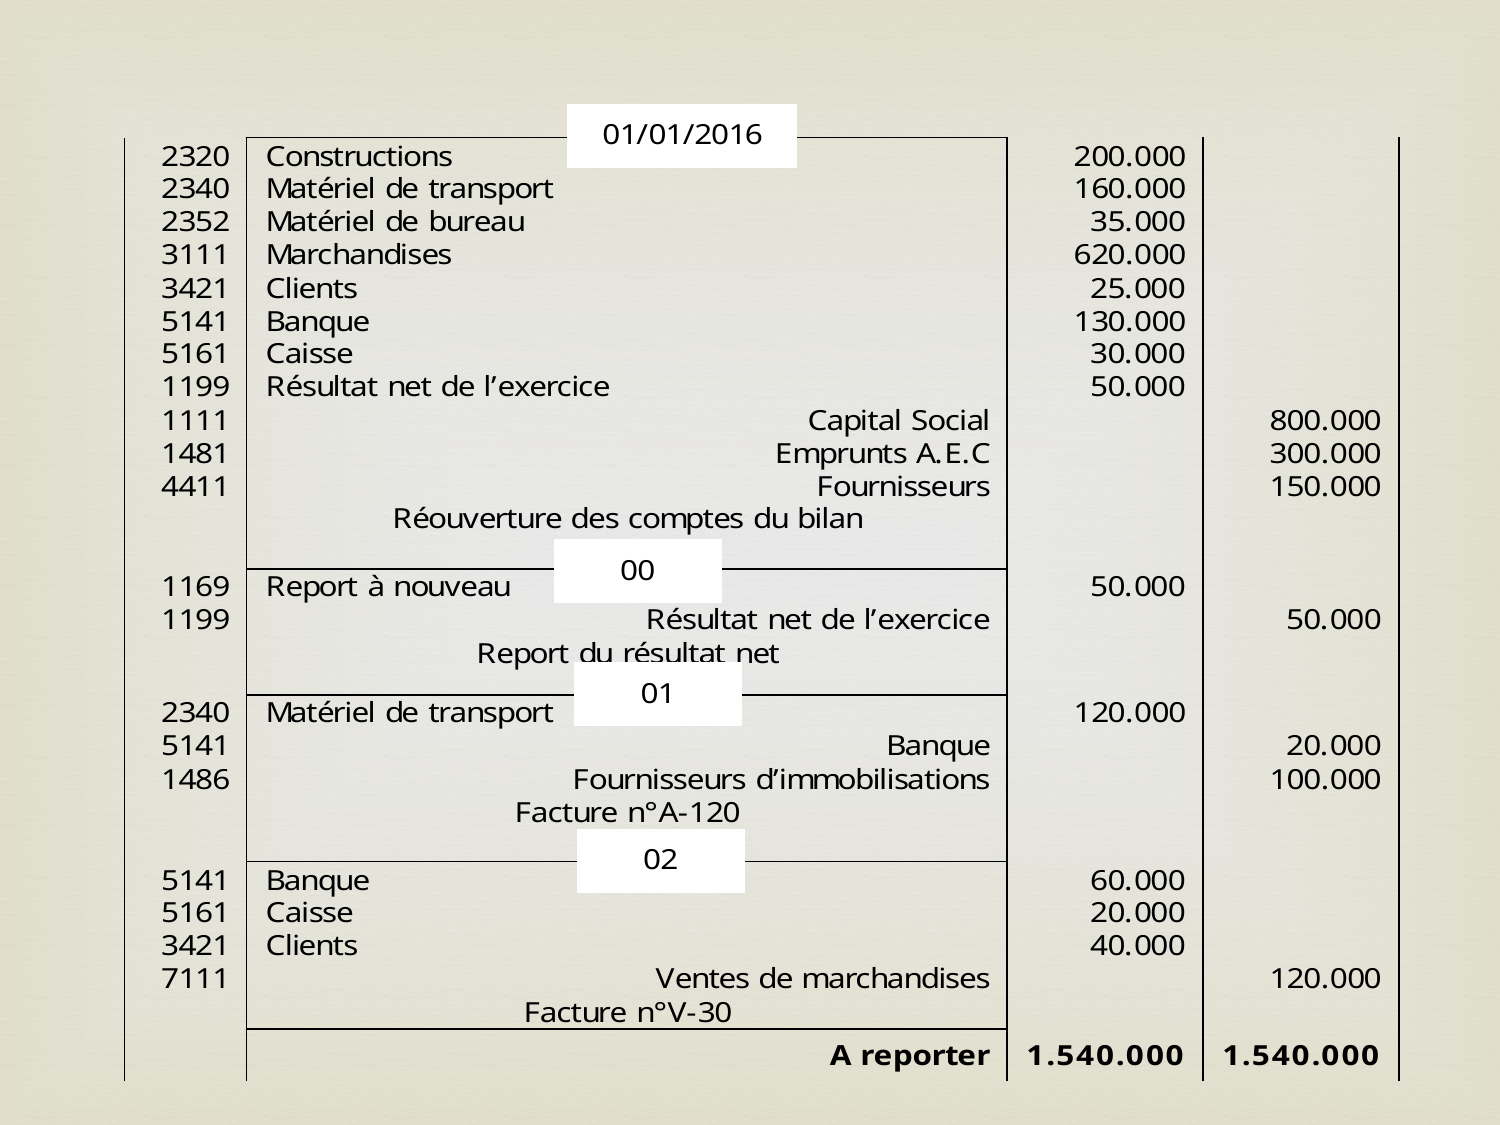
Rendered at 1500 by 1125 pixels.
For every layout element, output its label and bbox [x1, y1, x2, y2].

picture [0, 101, 1500, 1107]
